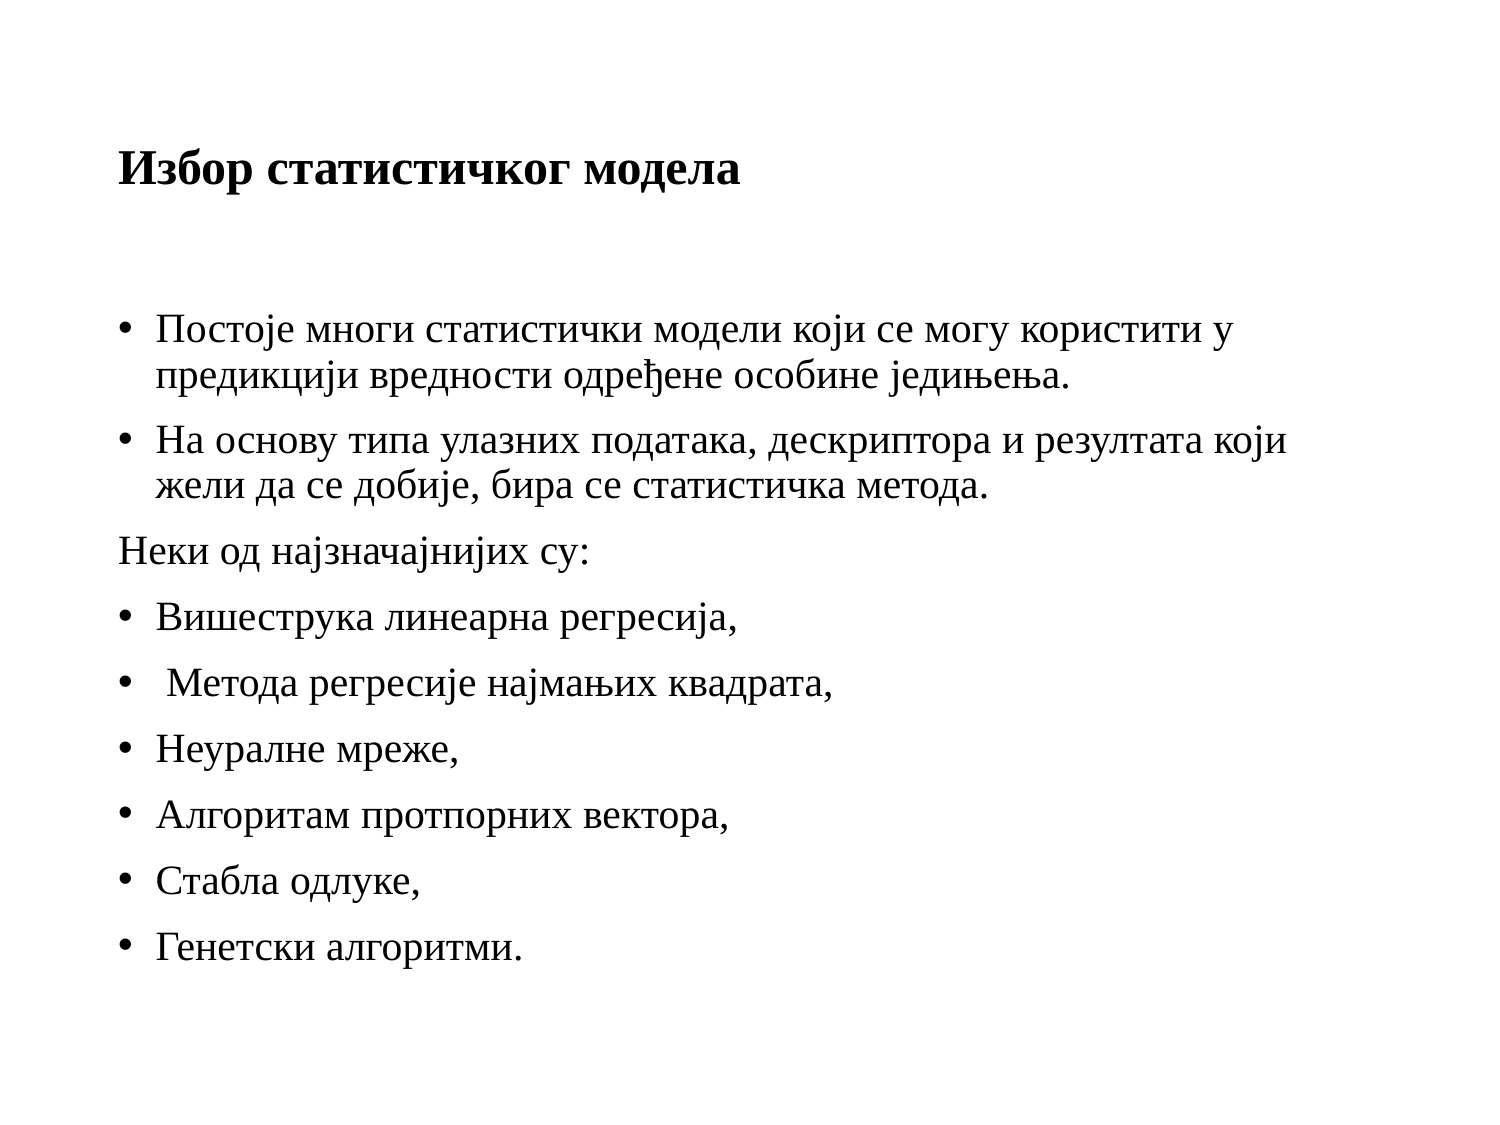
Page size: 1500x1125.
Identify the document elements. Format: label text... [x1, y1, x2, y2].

list Постоје многи статистички модели који се могу користити у предикцији вредности одређене особине једињења. На основу типа улазних података, дескриптора и резултата који жели да се добије, бира се статистичка метода. Неки од најзначајнијих су: Вишеструка линеарна регресија, Метода регресије најмањих квадрата, Неуралне мреже, Алгоритам протпорних вектора, Стабла одлуке, Генетски алгоритми. [103, 299, 1395, 1014]
title Избор статистичког модела [103, 59, 1397, 278]
